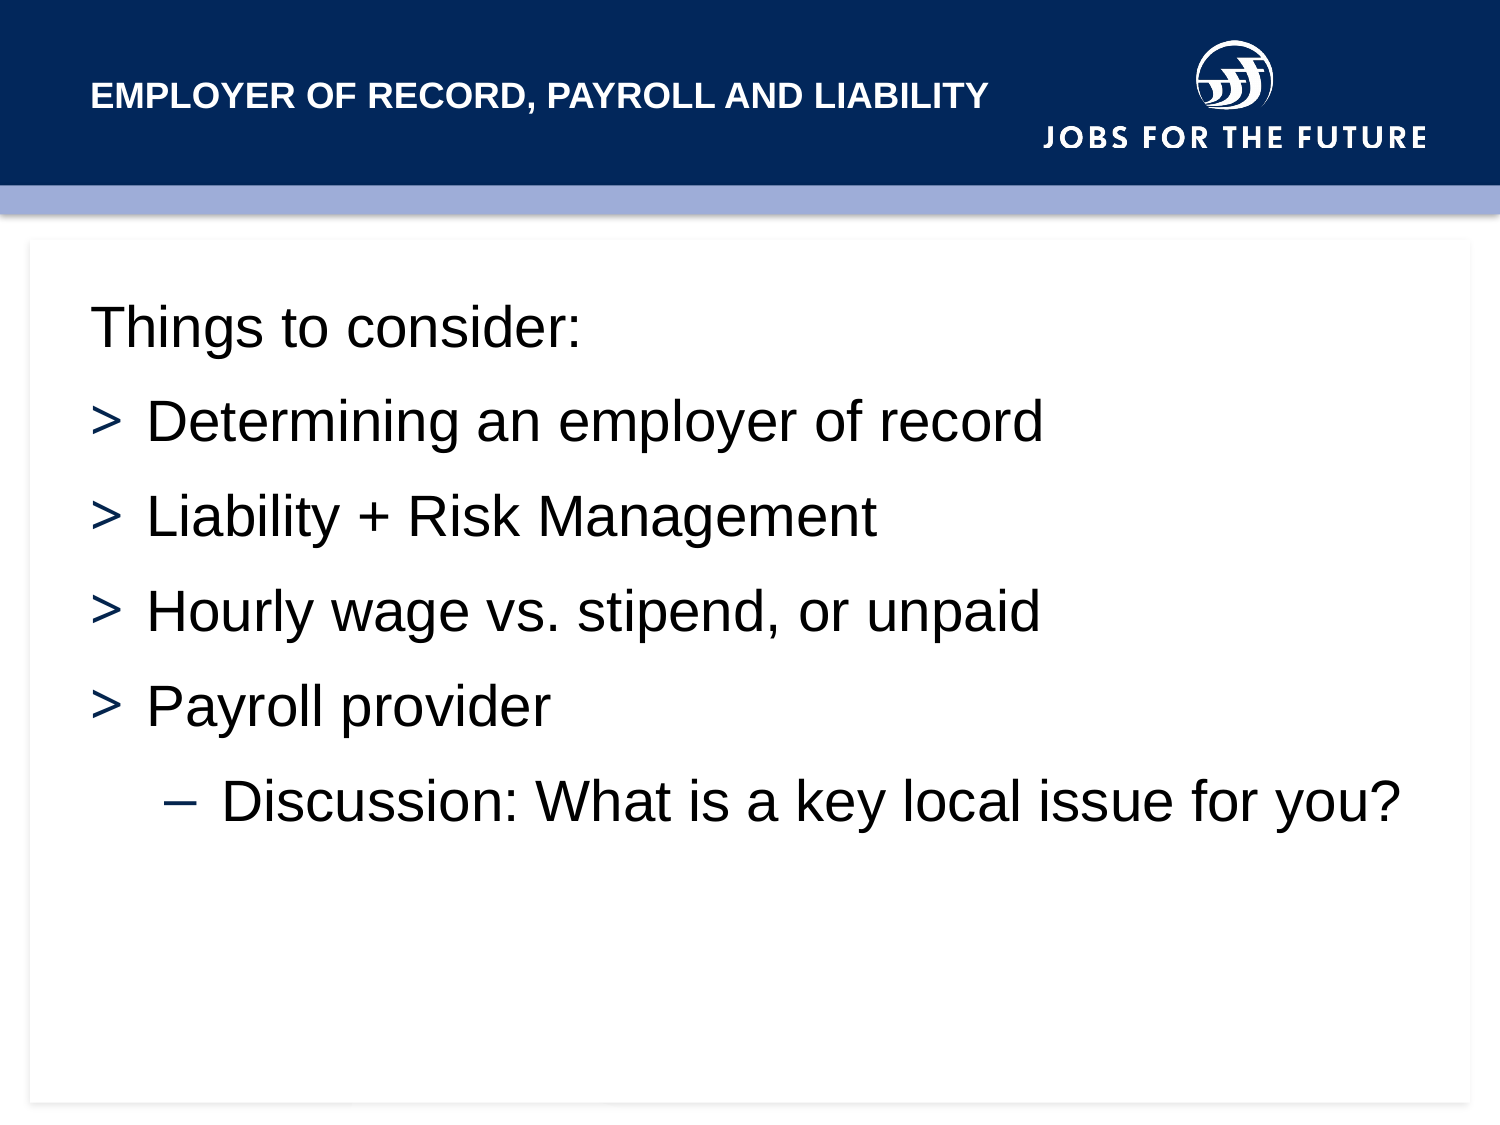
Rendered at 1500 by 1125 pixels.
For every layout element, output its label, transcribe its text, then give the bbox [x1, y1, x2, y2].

list Things to consider: Determining an employer of record Liability + Risk Management Hourly wage vs. stipend, or unpaid Payroll provider Discussion: What is a key local issue for you? [75, 281, 1425, 1041]
title Employer of record, payroll and liability [75, 45, 1013, 188]
